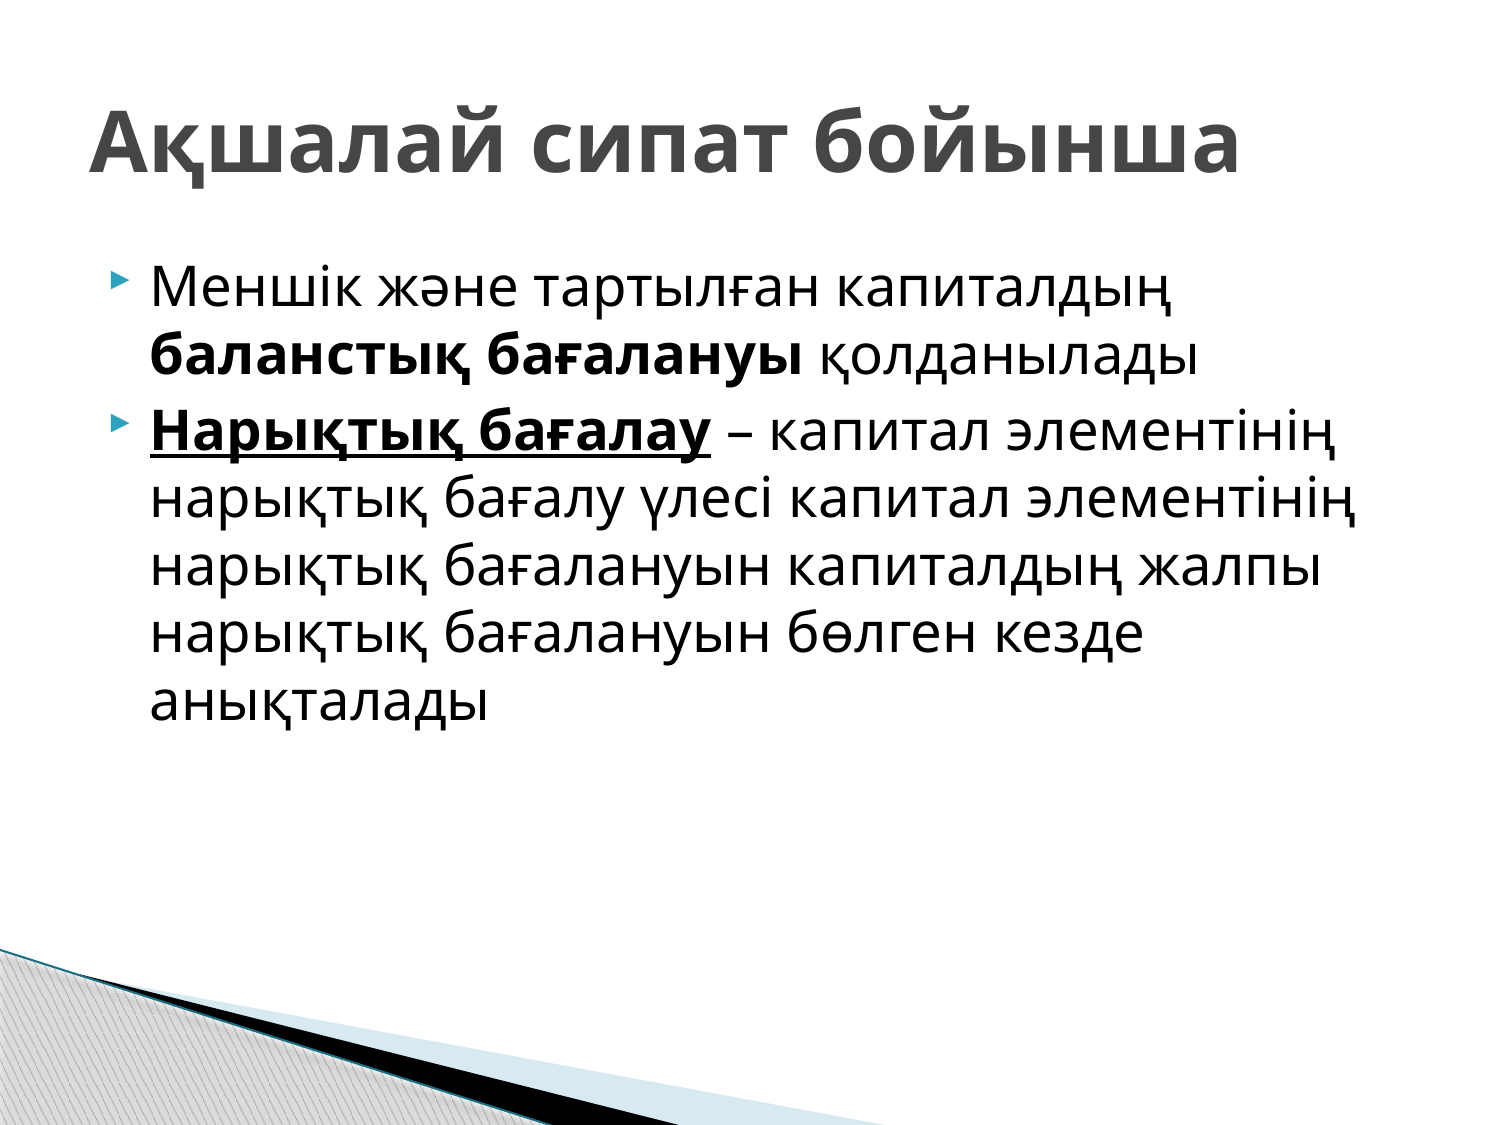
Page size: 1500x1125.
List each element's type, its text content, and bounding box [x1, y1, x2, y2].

title Ақшалай сипат бойынша [75, 45, 1425, 233]
list Меншік және тартылған капиталдың баланстық бағалануы қолданылады Нарықтық бағалау – капитал элементінің нарықтық бағалу үлесі капитал элементінің нарықтық бағалануын капиталдың жалпы нарықтық бағалануын бөлген кезде анықталады [75, 243, 1425, 986]
